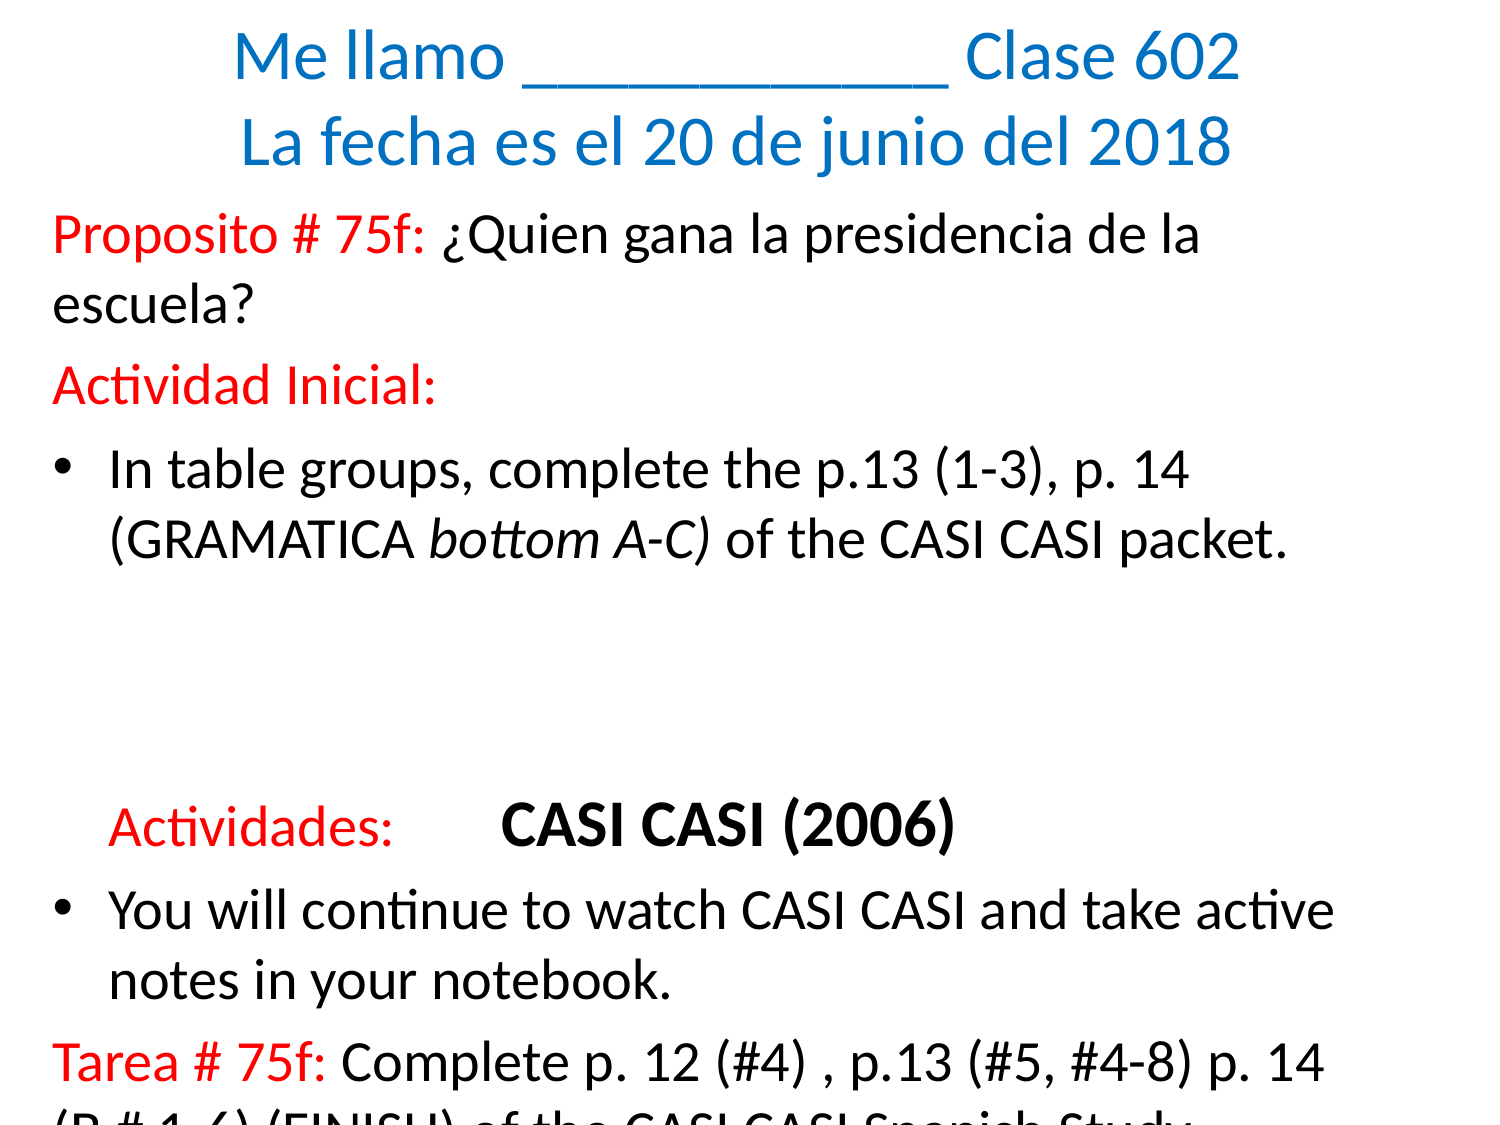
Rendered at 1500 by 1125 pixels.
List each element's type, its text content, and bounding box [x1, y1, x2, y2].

list Proposito # 75f: ¿Quien gana la presidencia de la escuela? Actividad Inicial: In table groups, complete the p.13 (1-3), p. 14 (GRAMATICA bottom A-C) of the CASI CASI packet. Actividades: CASI CASI (2006) You will continue to watch CASI CASI and take active notes in your notebook. Tarea # 75f: Complete p. 12 (#4) , p.13 (#5, #4-8) p. 14 (B # 1-6) (FINISH) of the CASI CASI Spanish Study Guide. Be ready to hand in the completed guide tomorrow. Remember it will be graded as a project [37, 187, 1363, 950]
title Me llamo ____________ Clase 602 La fecha es el 20 de junio del 2018 [62, 0, 1413, 188]
